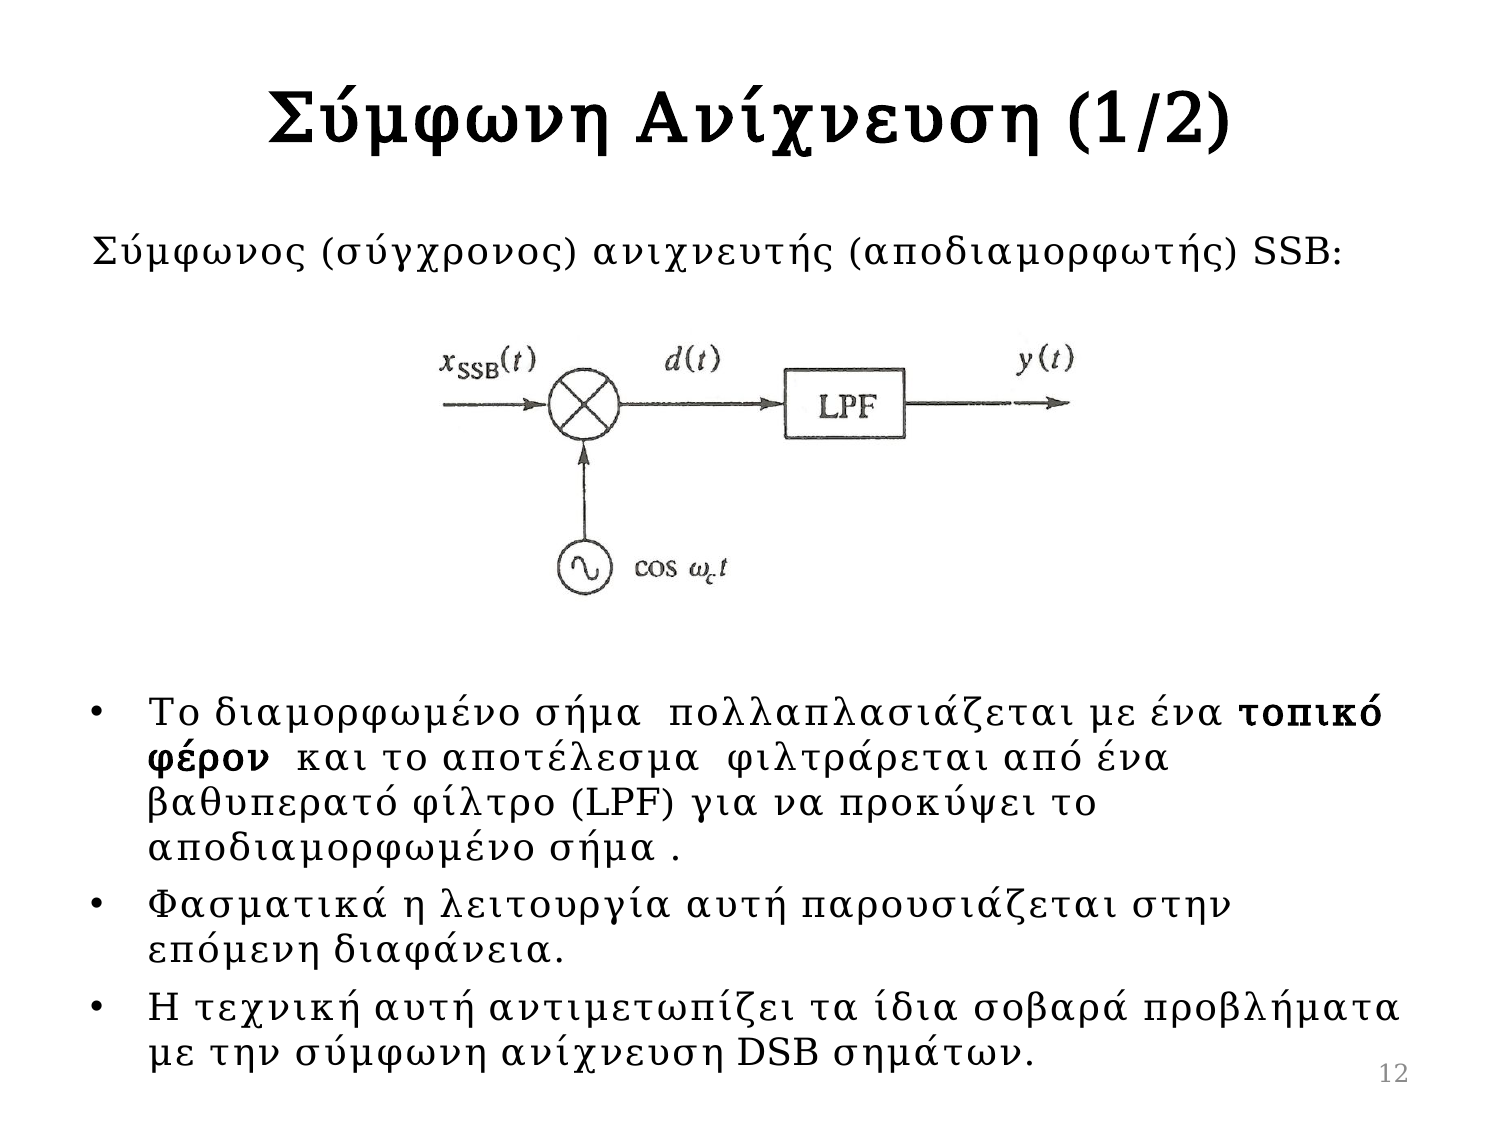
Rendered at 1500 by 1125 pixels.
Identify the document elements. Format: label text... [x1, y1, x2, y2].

picture [418, 302, 1093, 620]
slide_number 12 [1222, 1042, 1425, 1103]
title Σύμφωνη Ανίχνευση (1/2) [75, 20, 1425, 209]
